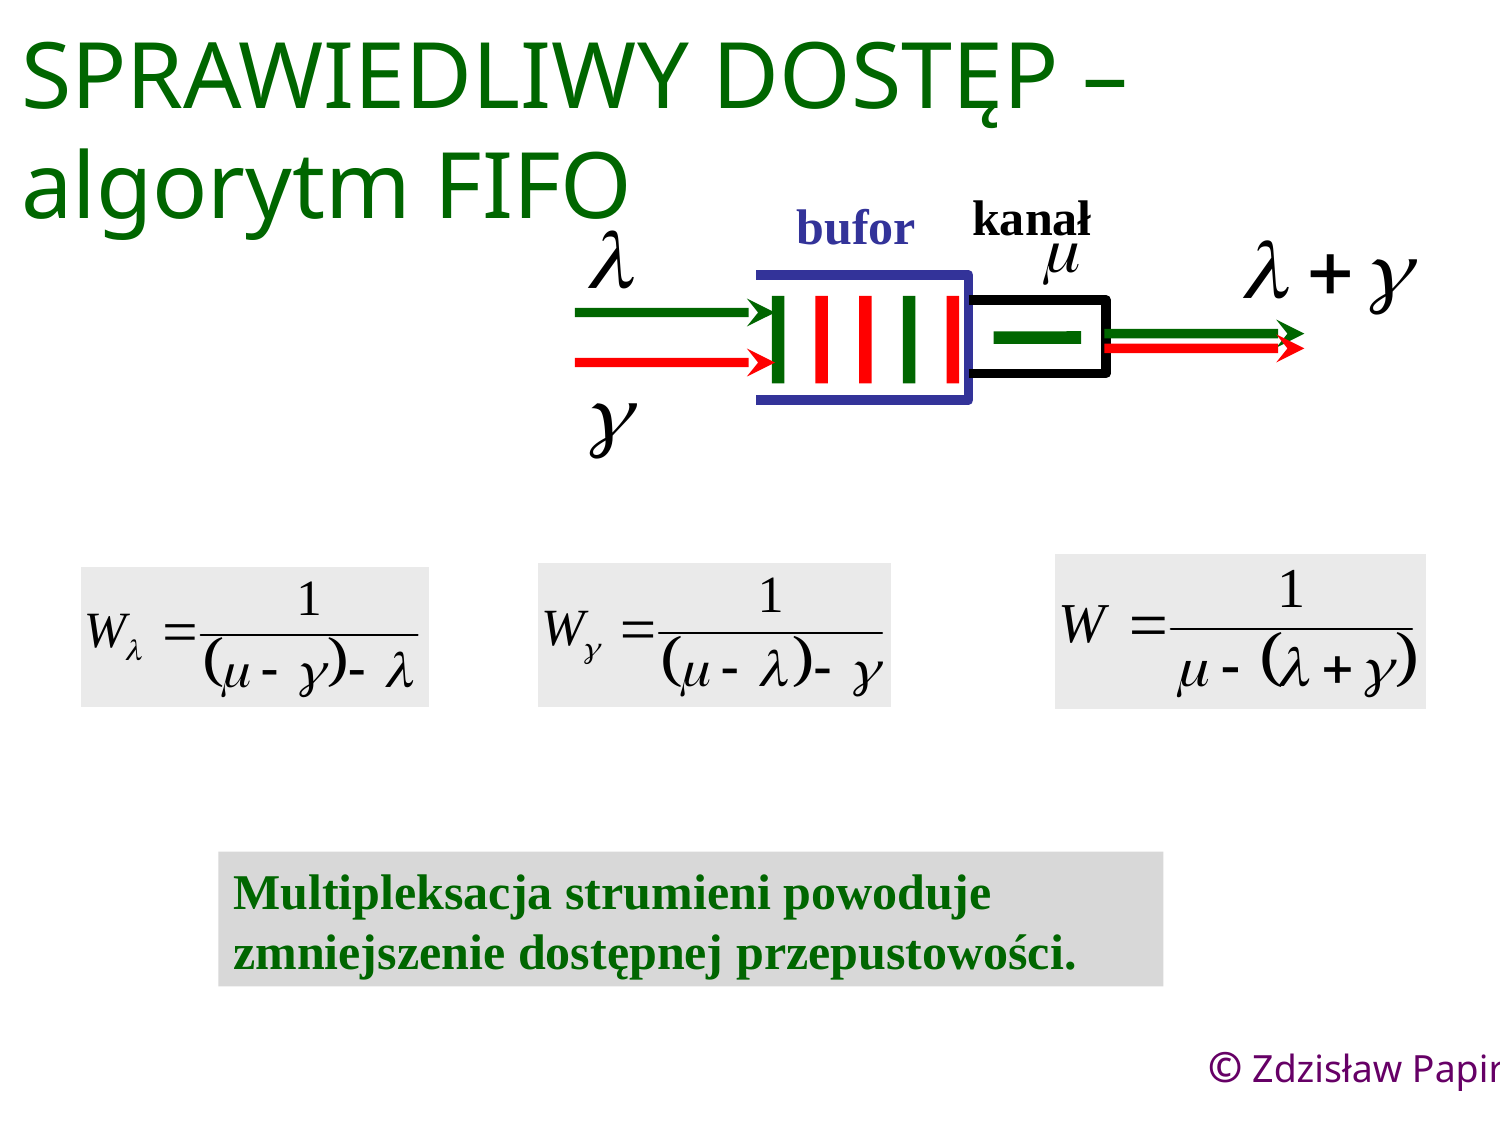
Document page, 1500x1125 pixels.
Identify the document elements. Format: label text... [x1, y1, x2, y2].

text_box Multipleksacja strumieni powoduje zmniejszenie dostępnej przepustowości. [218, 851, 1164, 987]
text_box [537, 562, 892, 707]
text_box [80, 566, 429, 707]
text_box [1054, 553, 1426, 709]
text_box © Zdzisław Papir [1193, 1033, 1500, 1099]
text_box SPRAWIEDLIWY DOSTĘP – algorytm FIFO [6, 9, 1500, 198]
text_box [1030, 229, 1095, 300]
text_box [1291, 342, 1305, 355]
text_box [1229, 222, 1425, 334]
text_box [574, 187, 1107, 478]
